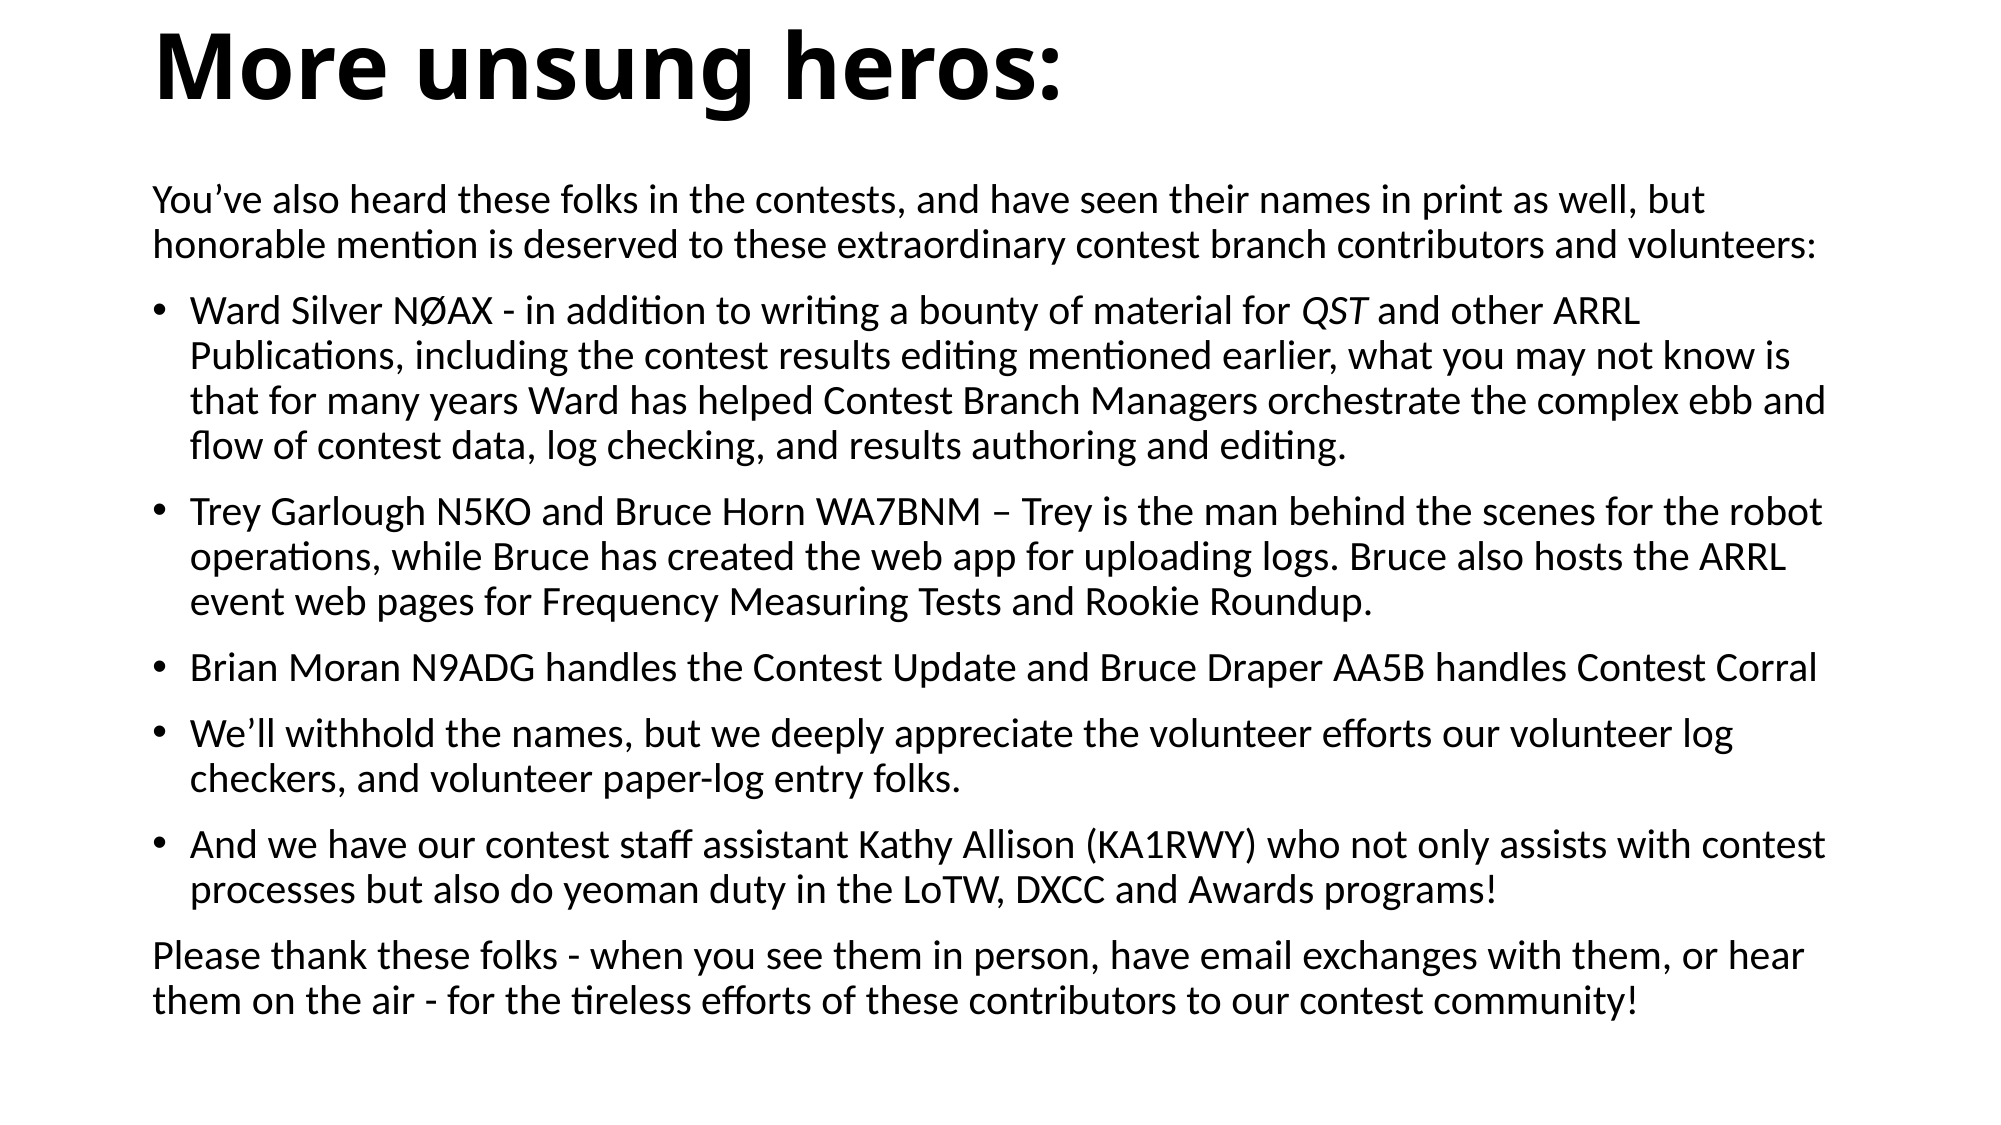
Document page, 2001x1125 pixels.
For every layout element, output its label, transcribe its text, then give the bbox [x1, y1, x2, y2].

list You’ve also heard these folks in the contests, and have seen their names in print as well, but honorable mention is deserved to these extraordinary contest branch contributors and volunteers: Ward Silver NØAX - in addition to writing a bounty of material for QST and other ARRL Publications, including the contest results editing mentioned earlier, what you may not know is that for many years Ward has helped Contest Branch Managers orchestrate the complex ebb and flow of contest data, log checking, and results authoring and editing. Trey Garlough N5KO and Bruce Horn WA7BNM – Trey is the man behind the scenes for the robot operations, while Bruce has created the web app for uploading logs. Bruce also hosts the ARRL event web pages for Frequency Measuring Tests and Rookie Roundup. Brian Moran N9ADG handles the Contest Update and Bruce Draper AA5B handles Contest Corral We’ll withhold the names, but we deeply appreciate the volunteer efforts our volunteer log checkers, and volunteer paper-log entry folks. And we have our contest staff assistant Kathy Allison (KA1RWY) who not only assists with contest processes but also do yeoman duty in the LoTW, DXCC and Awards programs! Please thank these folks - when you see them in person, have email exchanges with them, or hear them on the air - for the tireless efforts of these contributors to our contest community! [137, 170, 1863, 1105]
title More unsung heros: [137, 0, 1863, 141]
